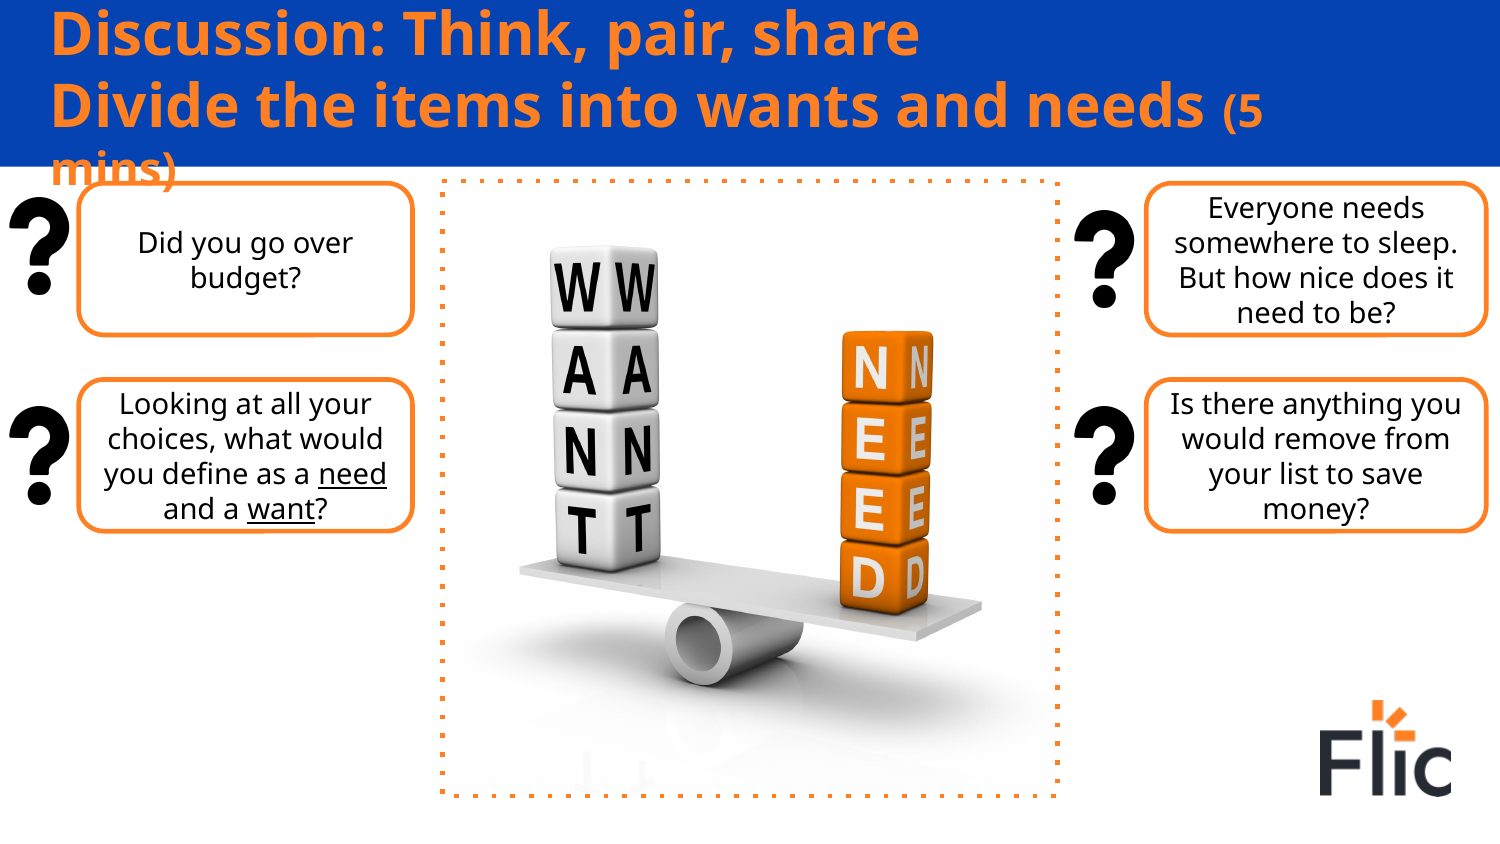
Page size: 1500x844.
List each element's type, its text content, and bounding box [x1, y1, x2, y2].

text_box Looking at all your choices, what would you define as a need and a want? [78, 379, 413, 532]
text_box Is there anything you would remove from your list to save money? [1146, 379, 1487, 532]
text_box Did you go over budget? [78, 183, 413, 335]
picture [0, 406, 88, 505]
title Discussion: Think, pair, share Divide the items into wants and needs (5 mins) [34, 0, 1346, 210]
picture [0, 196, 88, 296]
picture [1320, 700, 1451, 797]
picture [444, 182, 1154, 794]
text_box Everyone needs somewhere to sleep. But how nice does it need to be? [1146, 183, 1487, 335]
